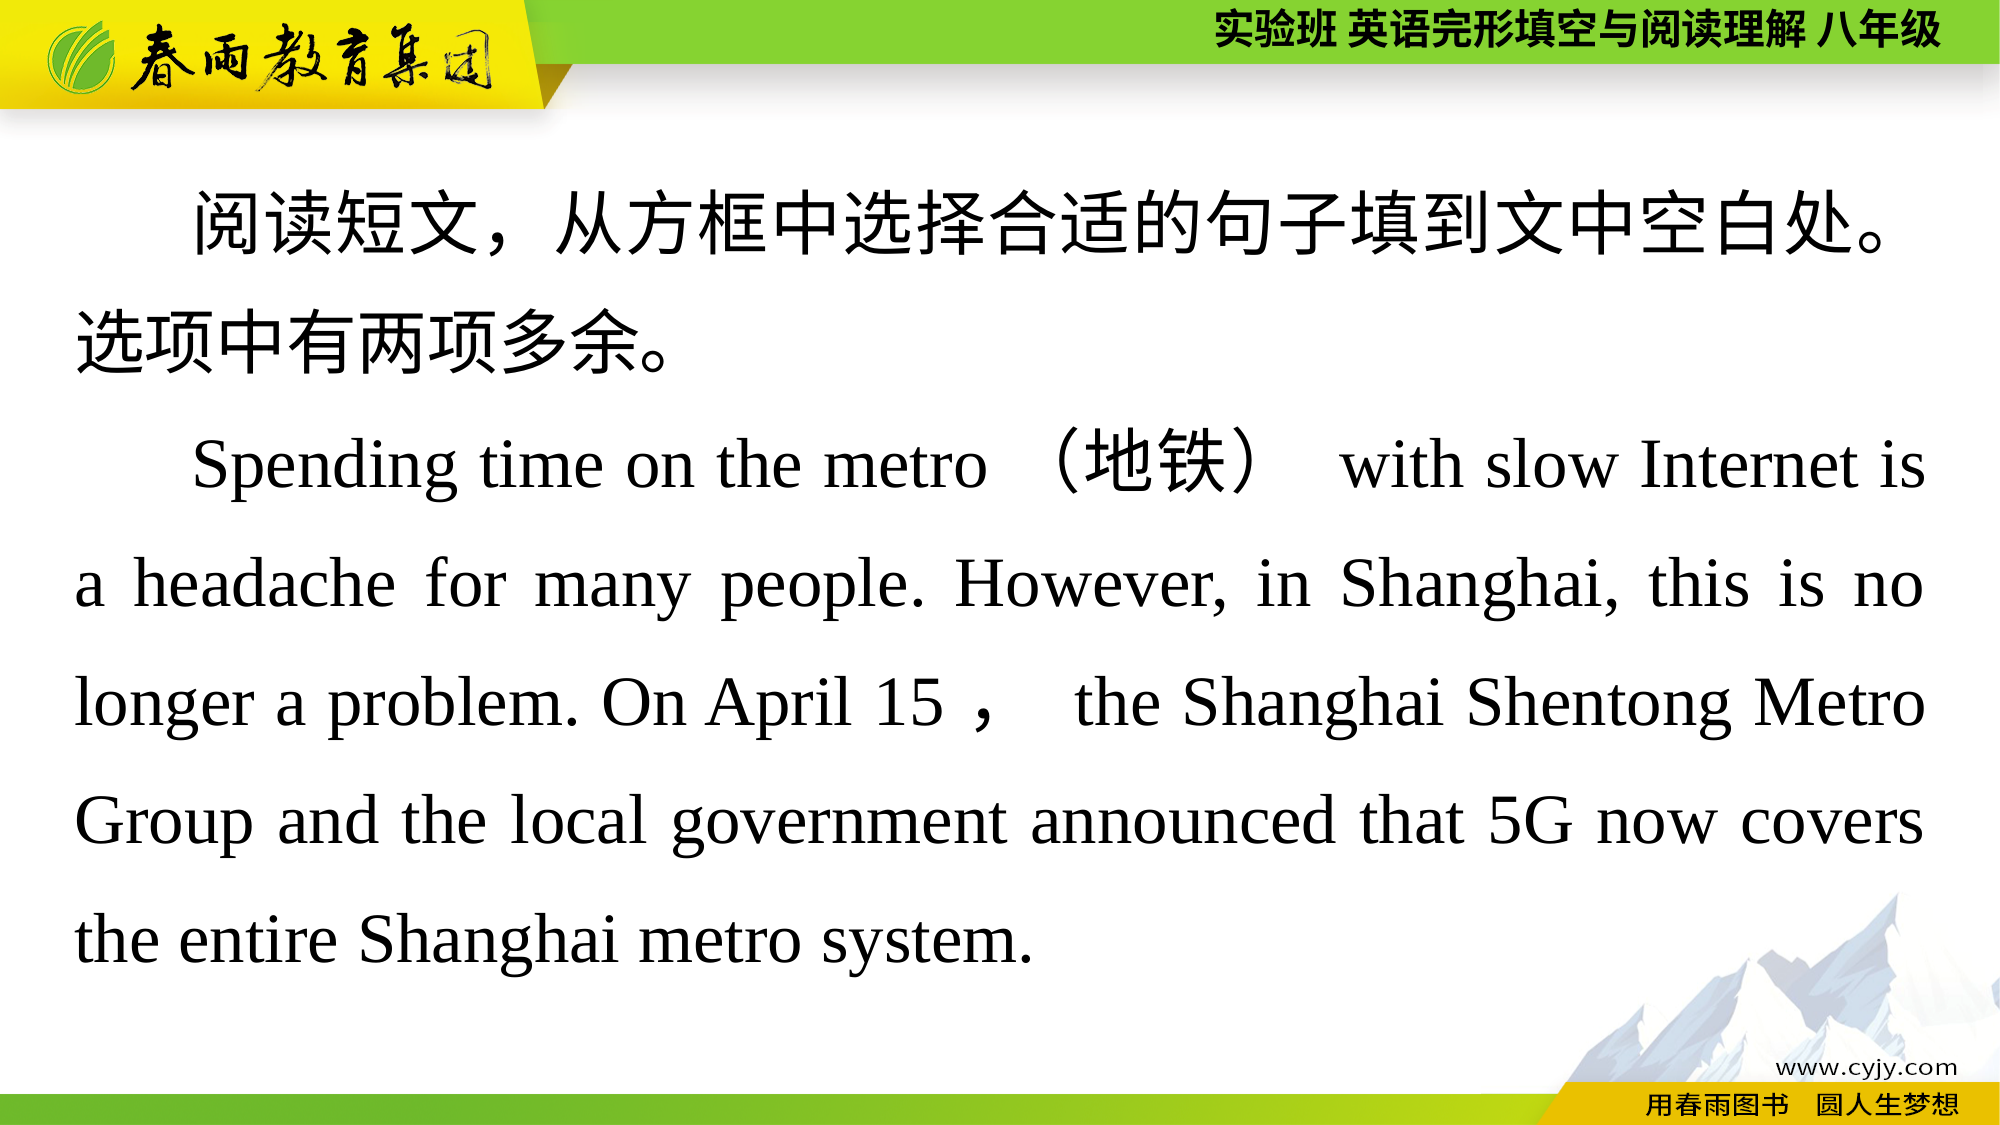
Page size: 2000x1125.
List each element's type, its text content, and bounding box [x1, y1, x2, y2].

picture [0, 0, 2000, 1125]
list 阅读短文，从方框中选择合适的句子填到文中空白处。选项中有两项多余。 Spending time on the metro（地铁） with slow Internet is a headache for many people. However, in Shanghai, this is no longer a problem. On April 15， the Shanghai Shentong Metro Group and the local government announced that 5G now covers the entire Shanghai metro system. [59, 137, 1944, 981]
